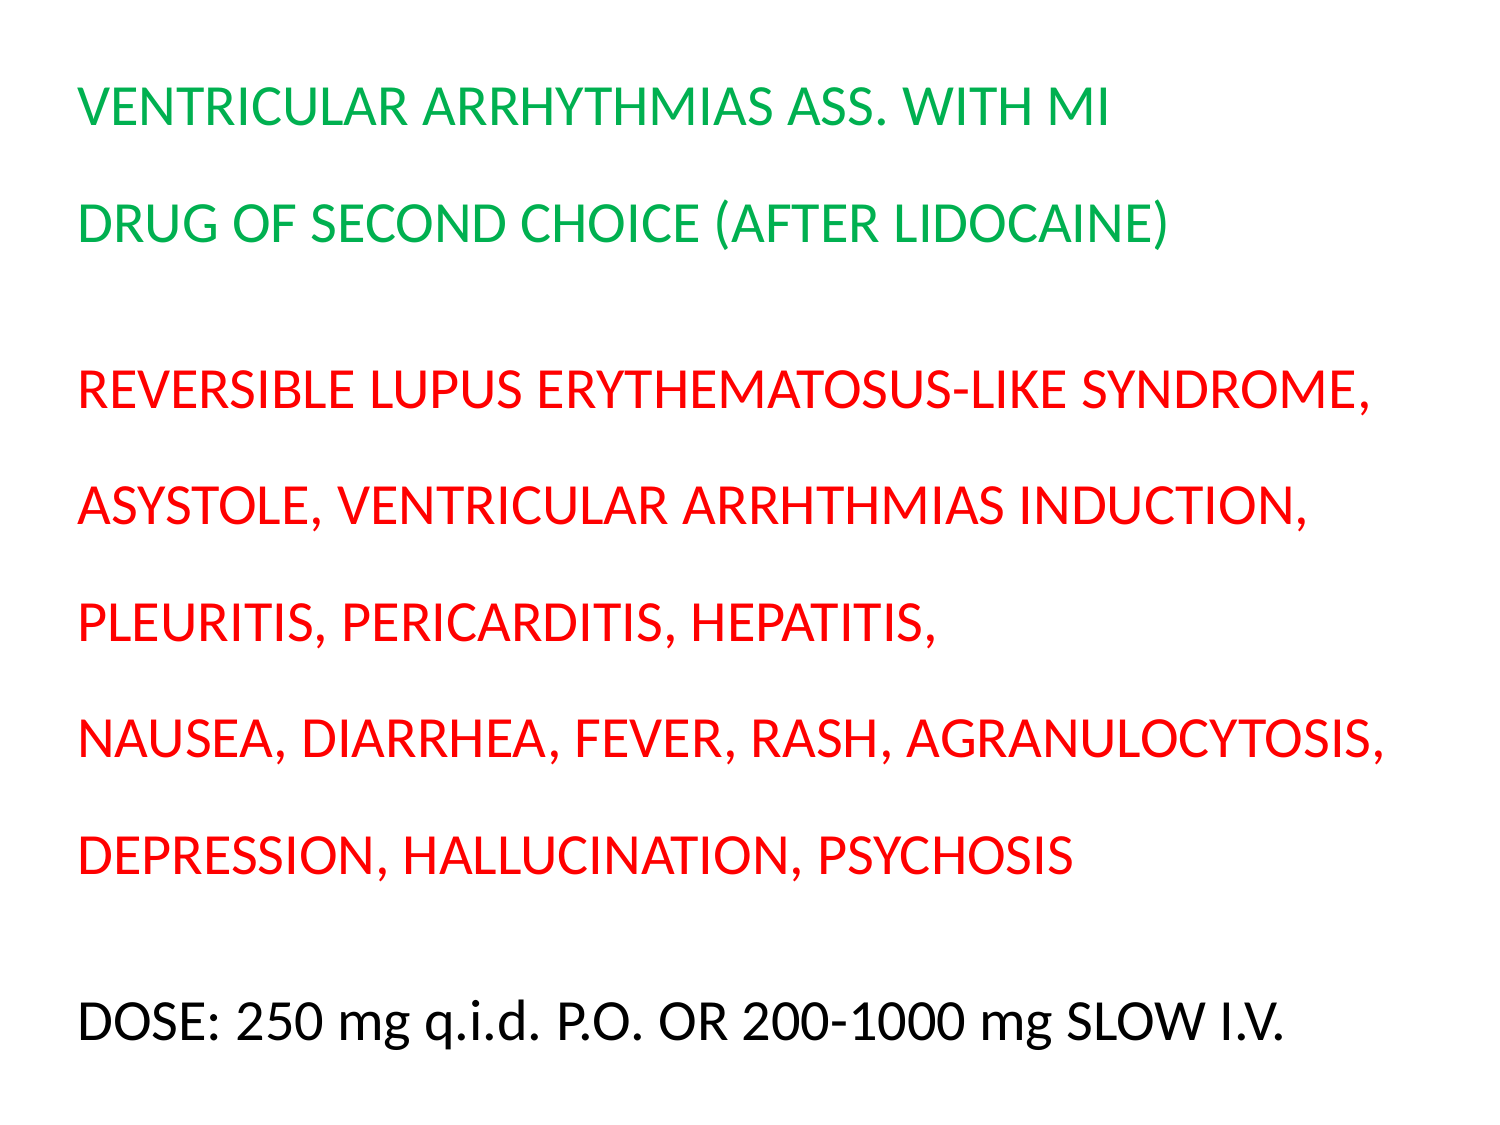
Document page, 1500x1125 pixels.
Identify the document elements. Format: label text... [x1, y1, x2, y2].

list VENTRICULAR ARRHYTHMIAS ASS. WITH MI DRUG OF SECOND CHOICE (AFTER LIDOCAINE) REVERSIBLE LUPUS ERYTHEMATOSUS-LIKE SYNDROME, ASYSTOLE, VENTRICULAR ARRHTHMIAS INDUCTION, PLEURITIS, PERICARDITIS, HEPATITIS, NAUSEA, DIARRHEA, FEVER, RASH, AGRANULOCYTOSIS, DEPRESSION, HALLUCINATION, PSYCHOSIS DOSE: 250 mg q.i.d. P.O. OR 200-1000 mg SLOW I.V. [62, 24, 1463, 1100]
